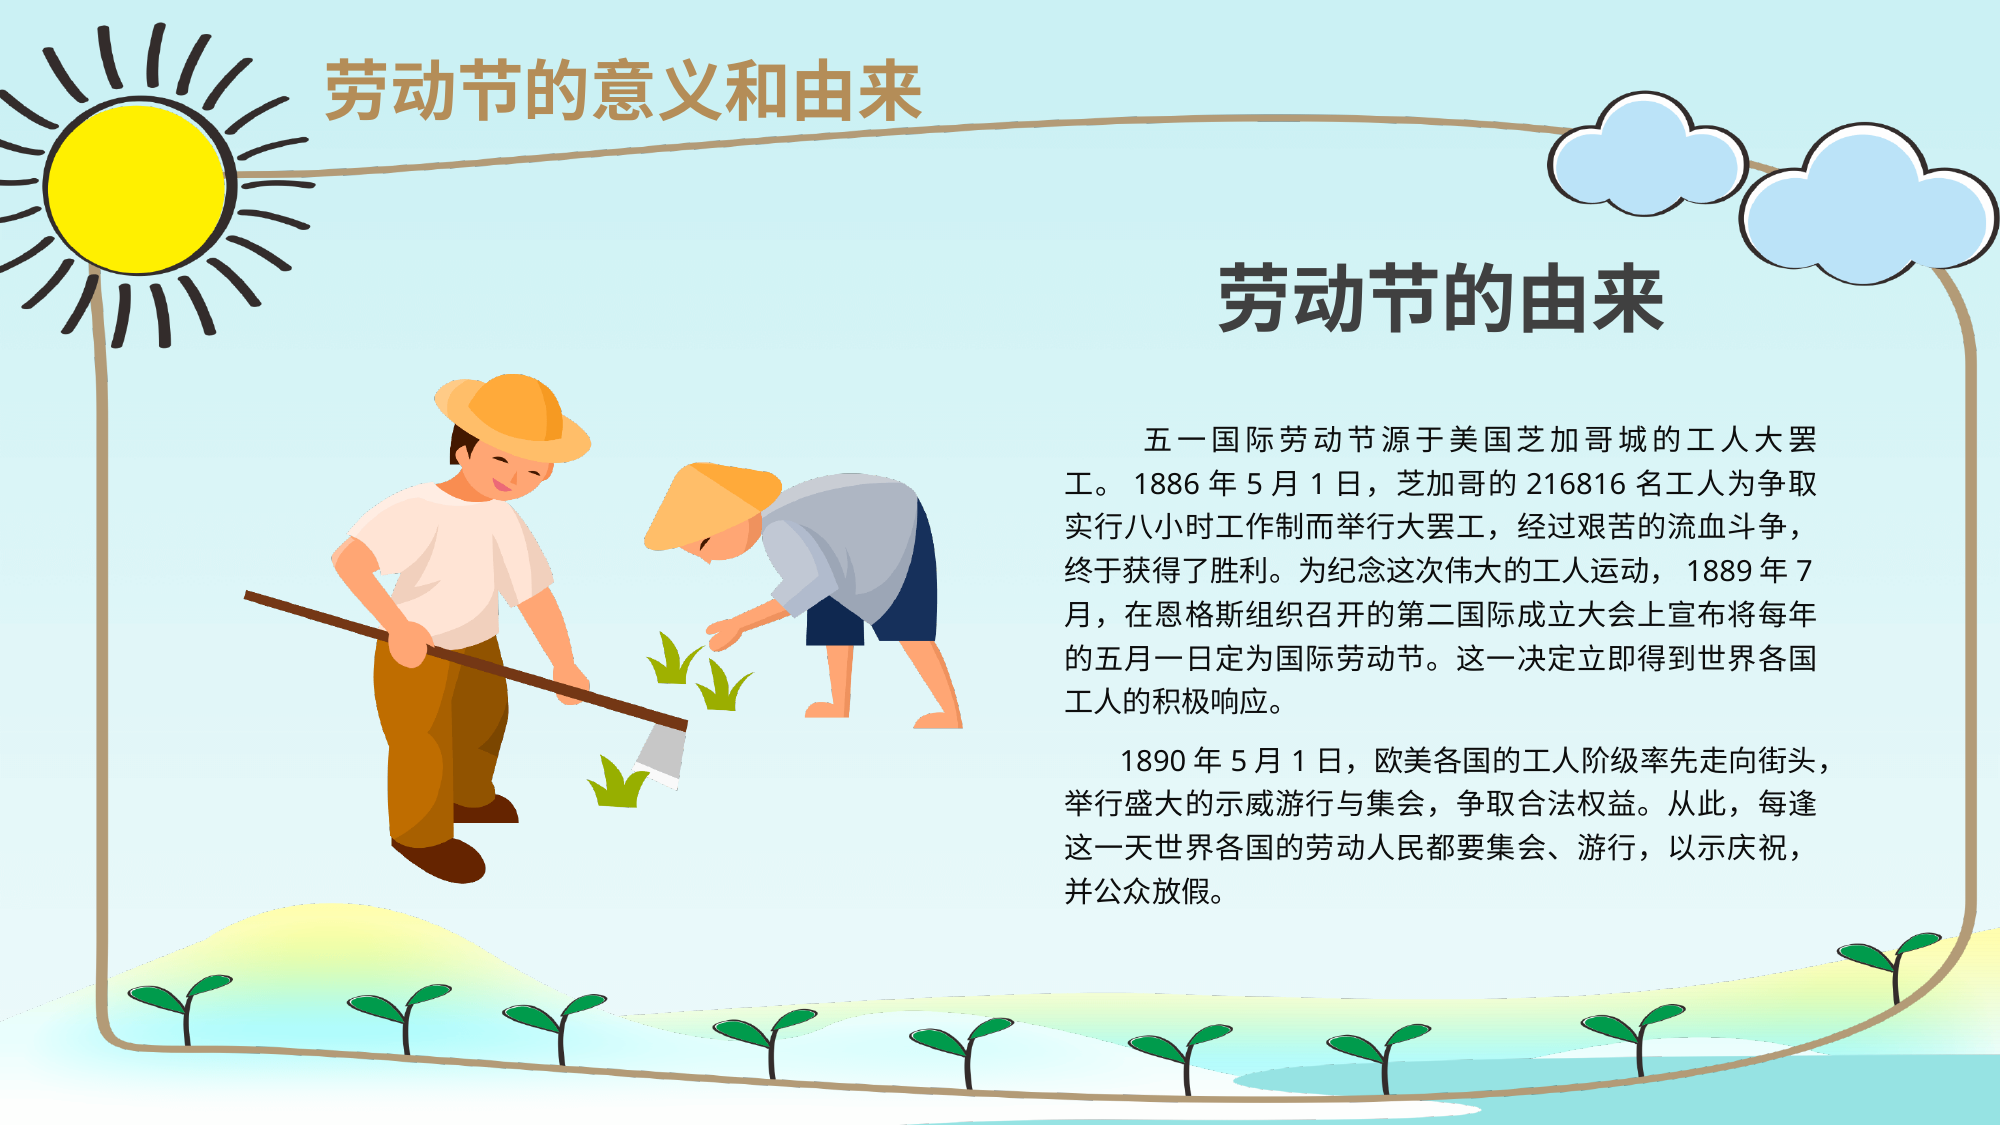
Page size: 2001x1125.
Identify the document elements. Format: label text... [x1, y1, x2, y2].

picture [0, 0, 2000, 1125]
text_box 五一国际劳动节源于美国芝加哥城的工人大罢工。1886年5月1日，芝加哥的216816名工人为争取实行八小时工作制而举行大罢工，经过艰苦的流血斗争，终于获得了胜利。为纪念这次伟大的工人运动，1889年7月，在恩格斯组织召开的第二国际成立大会上宣布将每年的五月一日定为国际劳动节。这一决定立即得到世界各国工人的积极响应。 1890年5月1日，欧美各国的工人阶级率先走向街头，举行盛大的示威游行与集会，争取合法权益。从此，每逢这一天世界各国的劳动人民都要集会、游行，以示庆祝，并公众放假。 [1216, 405, 1833, 974]
text_box 劳动节的由来 [1216, 243, 1704, 349]
text_box 劳动节的意义和由来 [277, 41, 1032, 136]
